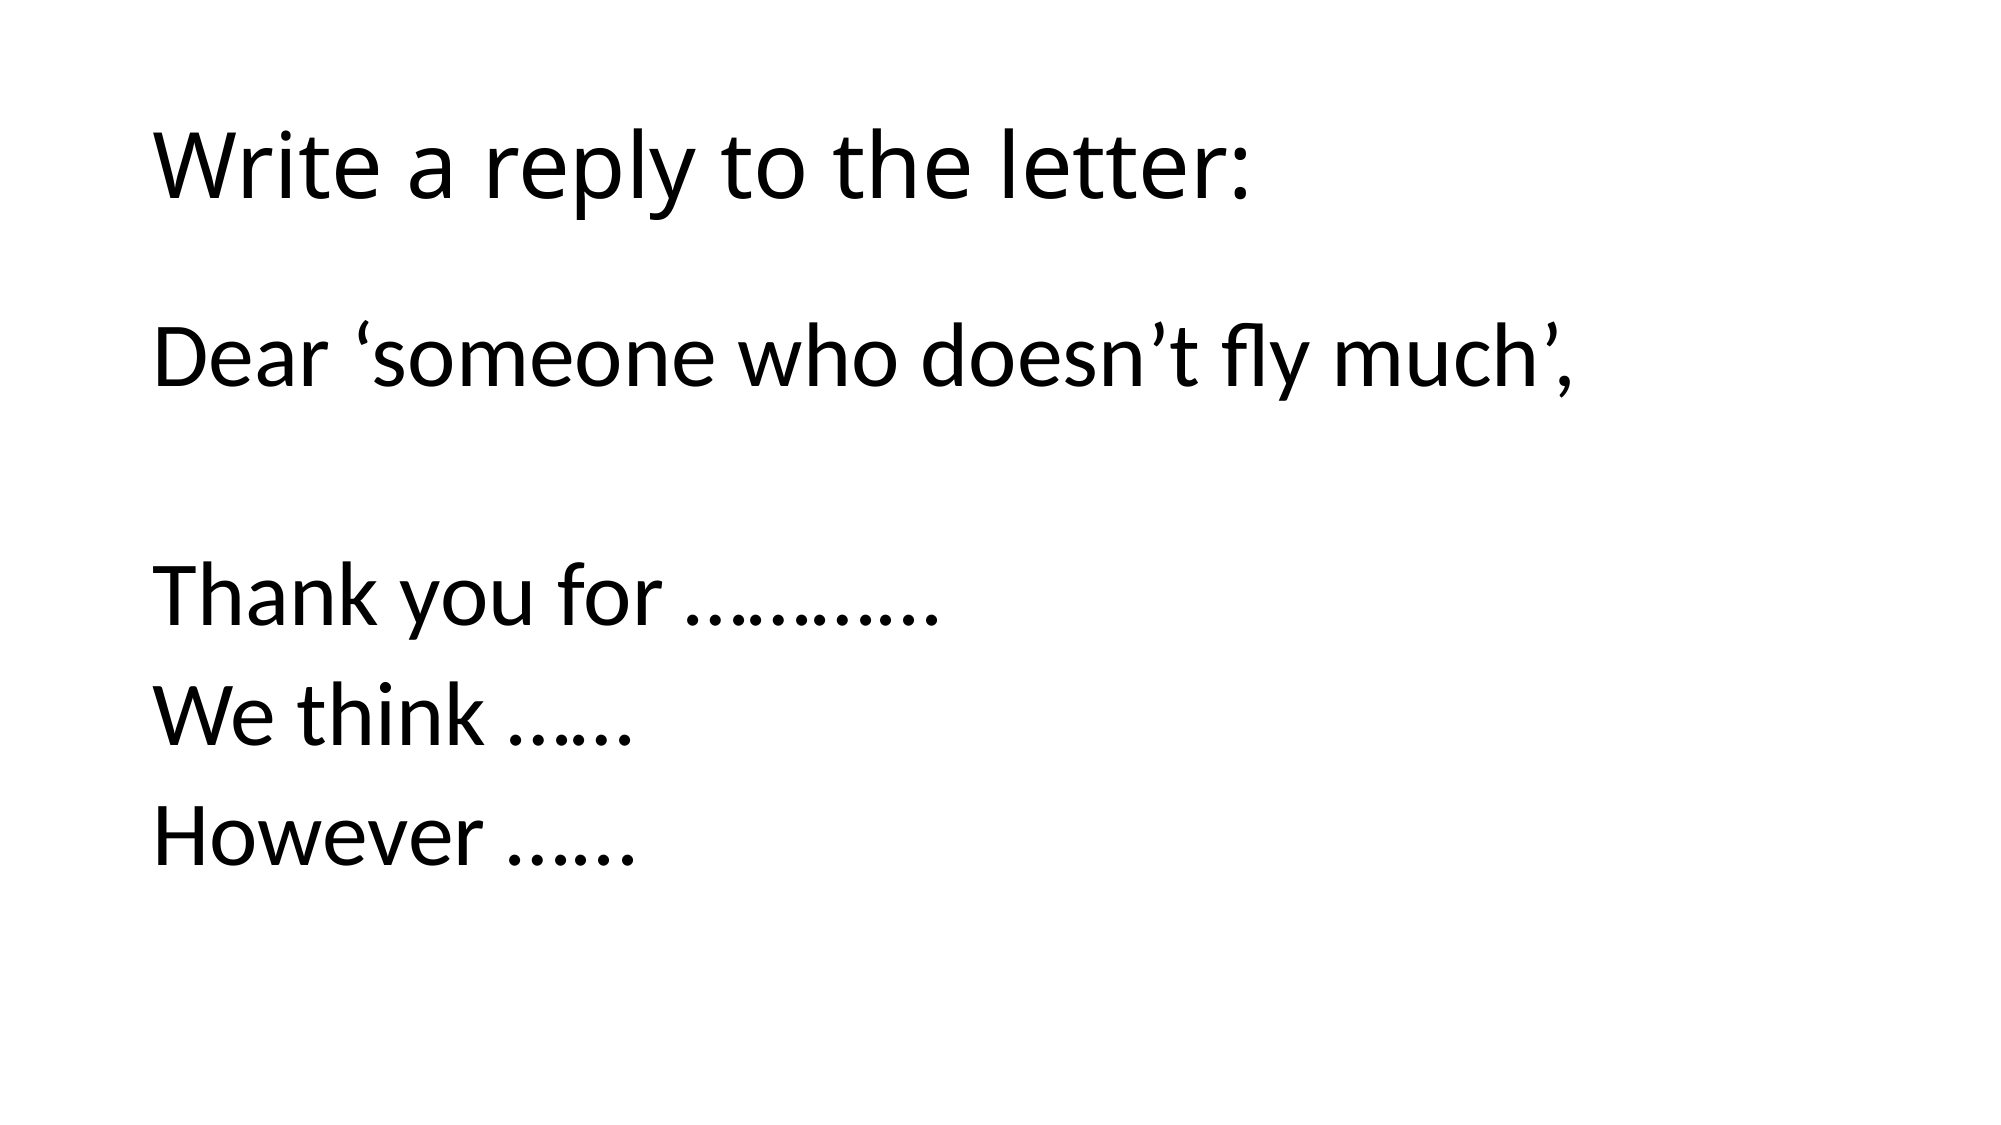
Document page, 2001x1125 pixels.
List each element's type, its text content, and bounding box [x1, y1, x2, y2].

list Dear ‘someone who doesn’t fly much’, Thank you for ………... We think …… However …... [137, 299, 1863, 1014]
title Write a reply to the letter: [137, 59, 1863, 278]
